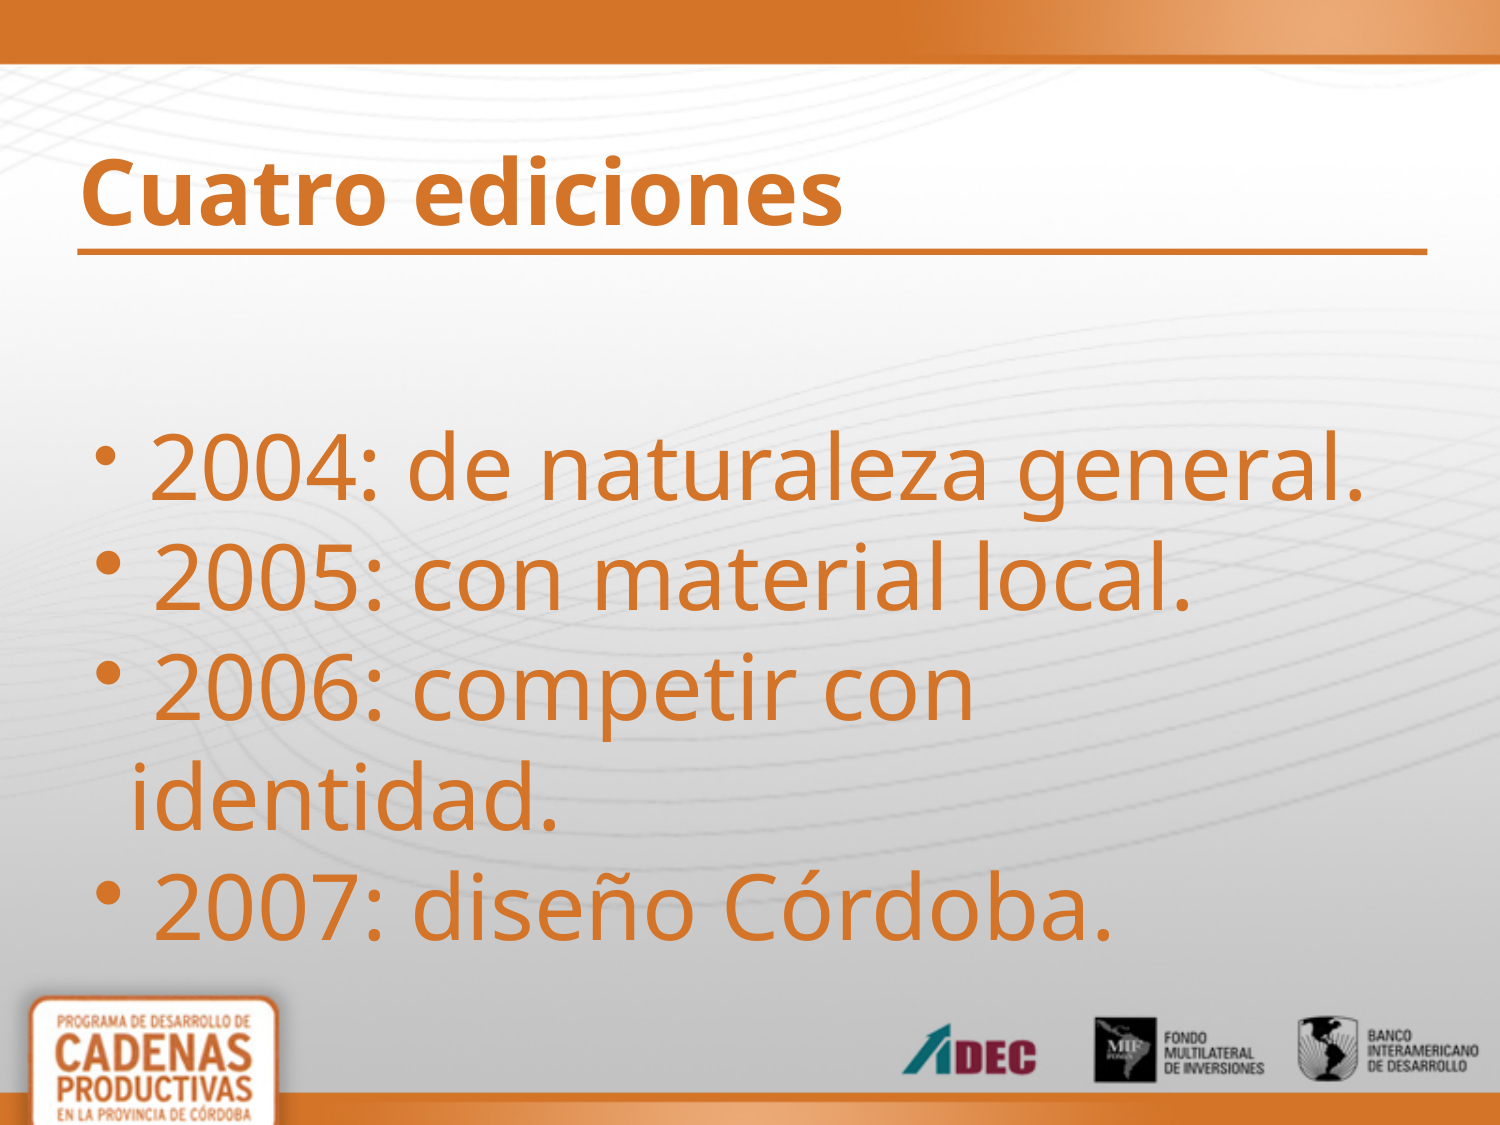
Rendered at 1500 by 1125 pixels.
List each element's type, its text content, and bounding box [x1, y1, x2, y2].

title Cuatro ediciones [63, 95, 1274, 284]
picture [0, 0, 1500, 1125]
text_box 2004: de naturaleza general. 2005: con material local. 2006: competir con identidad. 2007: diseño Córdoba. [78, 401, 1426, 967]
